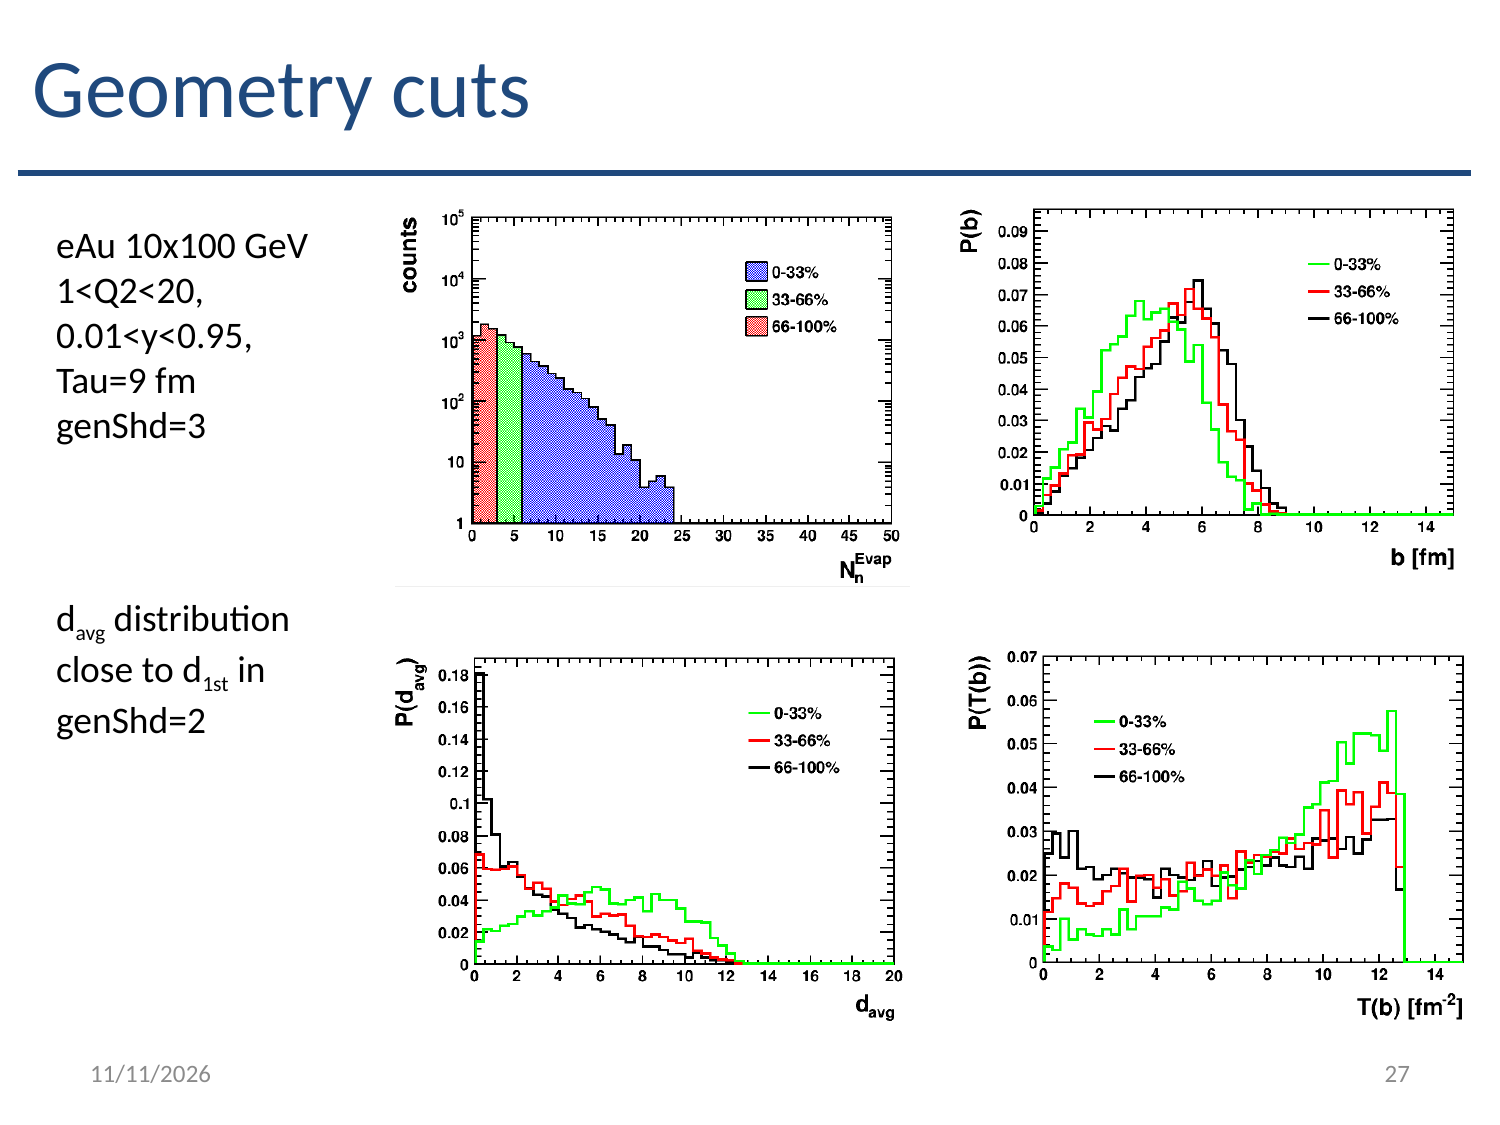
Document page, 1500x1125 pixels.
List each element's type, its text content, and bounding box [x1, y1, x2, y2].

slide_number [75, 1042, 425, 1103]
text_box davg distribution close to d1st in genShd=2 [41, 586, 389, 749]
picture [950, 195, 1485, 575]
picture [395, 198, 910, 587]
title Geometry cuts [17, 7, 1483, 161]
text_box eAu 10x100 GeV 1<Q2<20, 0.01<y<0.95, Tau=9 fm genShd=3 [41, 213, 390, 454]
picture [388, 644, 916, 1024]
picture [962, 637, 1483, 1024]
slide_number 27 [1074, 1042, 1425, 1103]
